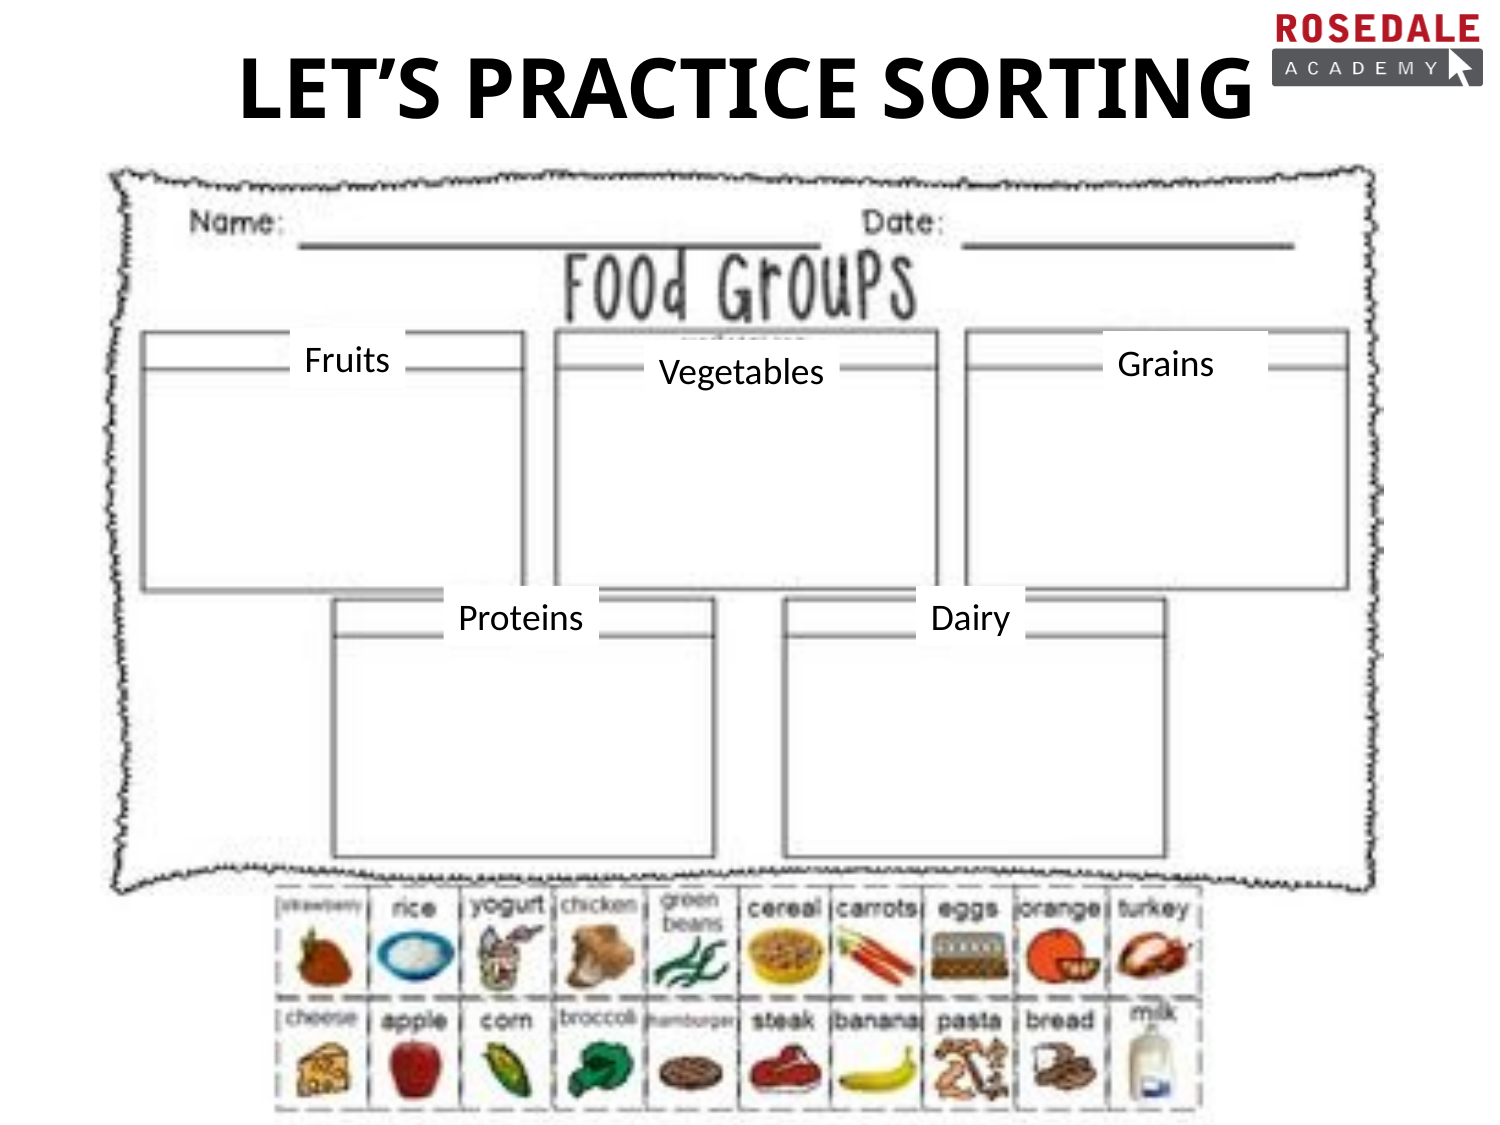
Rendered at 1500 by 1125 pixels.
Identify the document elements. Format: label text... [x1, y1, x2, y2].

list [100, 163, 1384, 1125]
picture [1269, 10, 1487, 90]
title LET’S PRACTICE SORTING [100, 19, 1395, 164]
